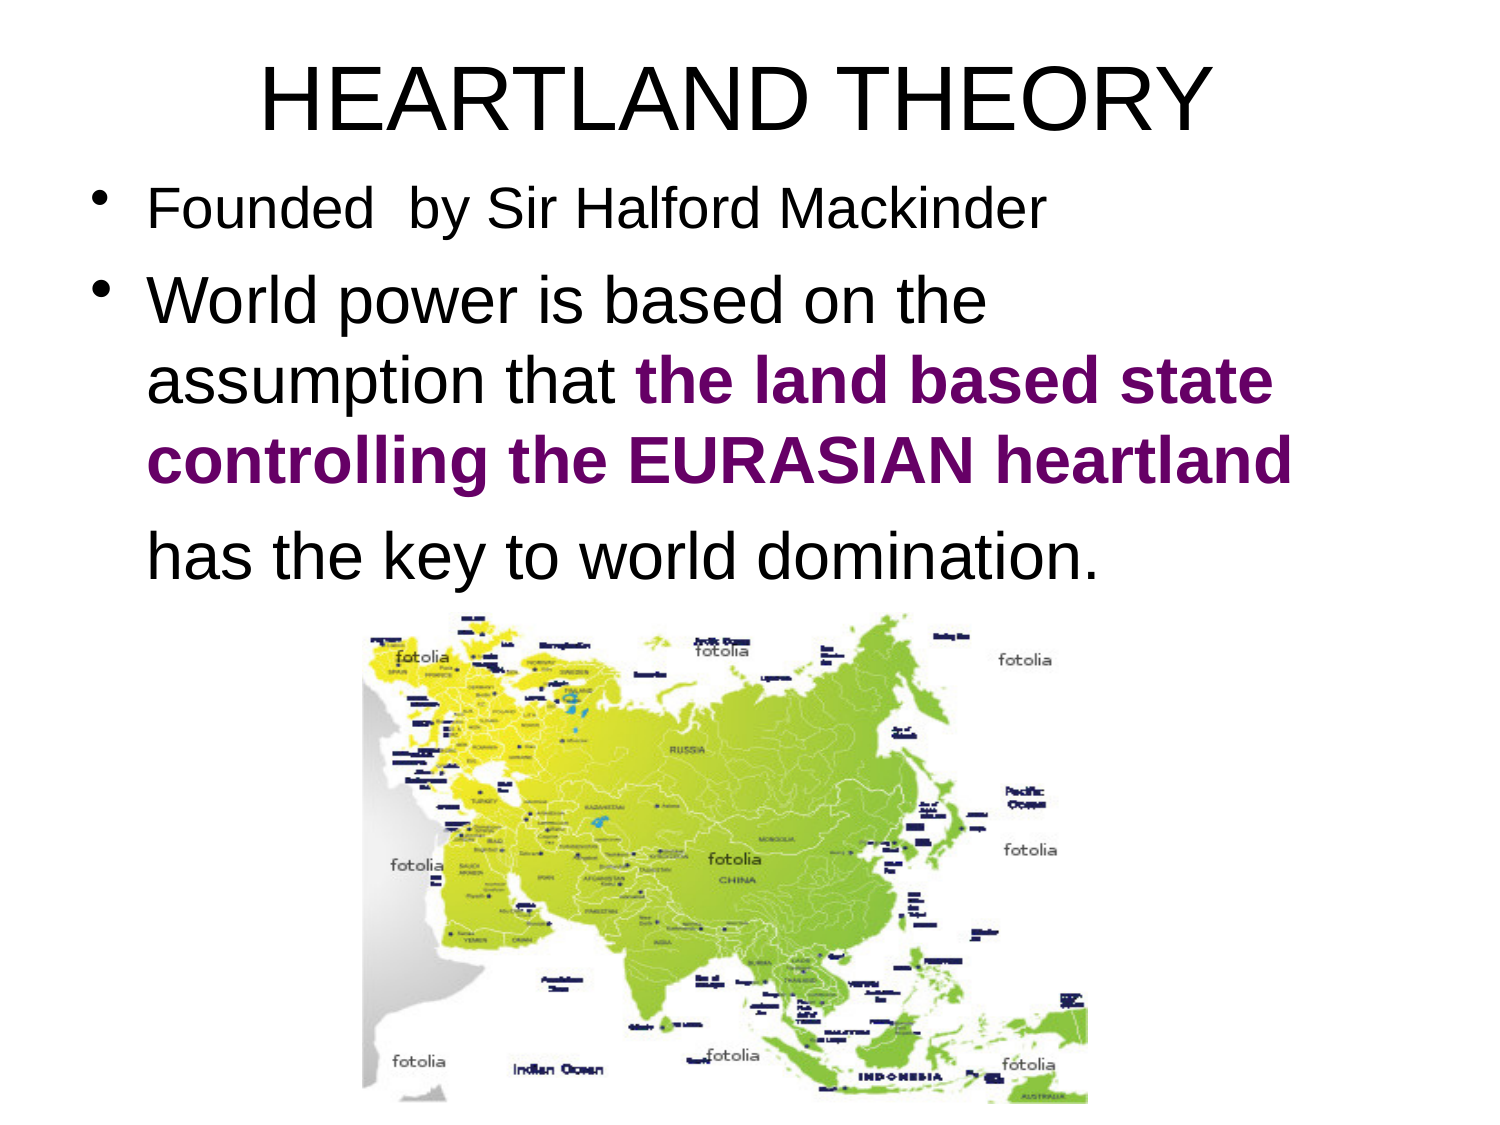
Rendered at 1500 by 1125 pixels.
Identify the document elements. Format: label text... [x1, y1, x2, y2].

list Founded by Sir Halford Mackinder World power is based on the assumption that the land based state controlling the EURASIAN heartland has the key to world domination. [74, 162, 1326, 906]
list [362, 612, 1088, 1105]
title HEARTLAND THEORY [74, 0, 1426, 188]
